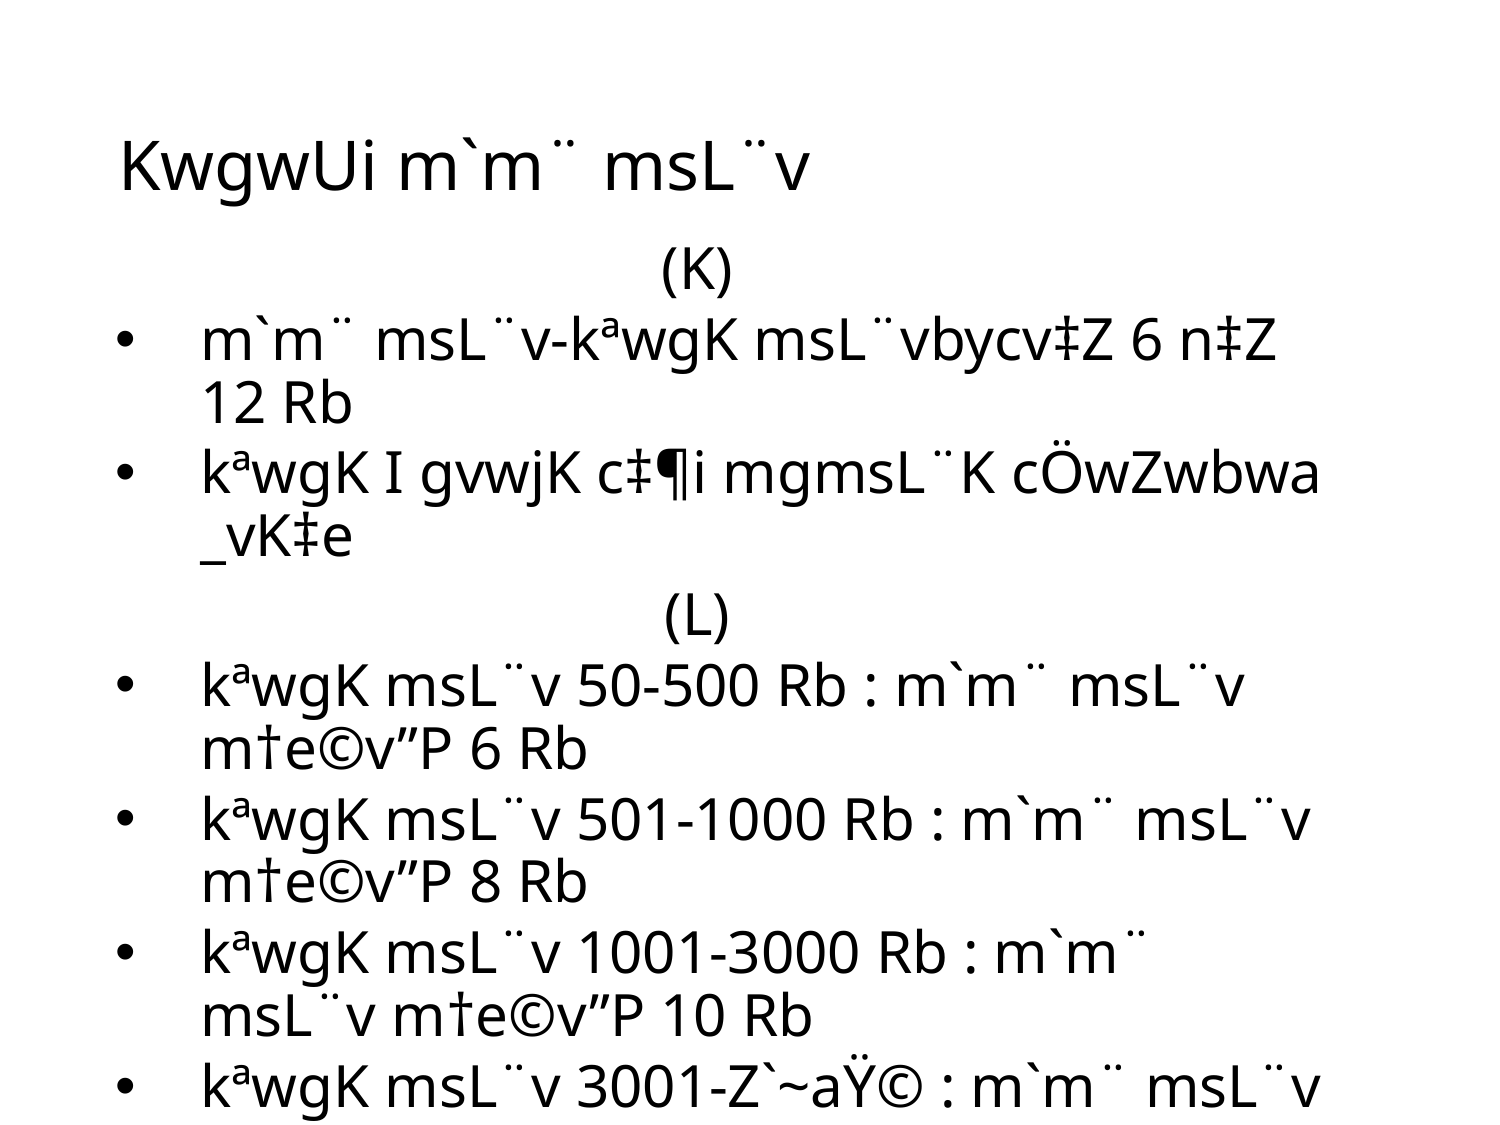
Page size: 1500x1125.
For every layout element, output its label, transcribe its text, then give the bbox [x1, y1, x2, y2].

title KwgwUi m`m¨ msL¨v [103, 59, 1397, 278]
list (K) m`m¨ msL¨v-kªwgK msL¨vbycv‡Z 6 n‡Z 12 Rb kªwgK I gvwjK c‡¶i mgmsL¨K cÖwZwbwa _vK‡e (L) kªwgK msL¨v 50-500 Rb : m`m¨ msL¨v m†e©v”P 6 Rb kªwgK msL¨v 501-1000 Rb : m`m¨ msL¨v m†e©v”P 8 Rb kªwgK msL¨v 1001-3000 Rb : m`m¨ msL¨v m†e©v”P 10 Rb kªwgK msL¨v 3001-Z`~aŸ© : m`m¨ msL¨v m†e©v”P 12 Rb [35, 231, 1360, 934]
